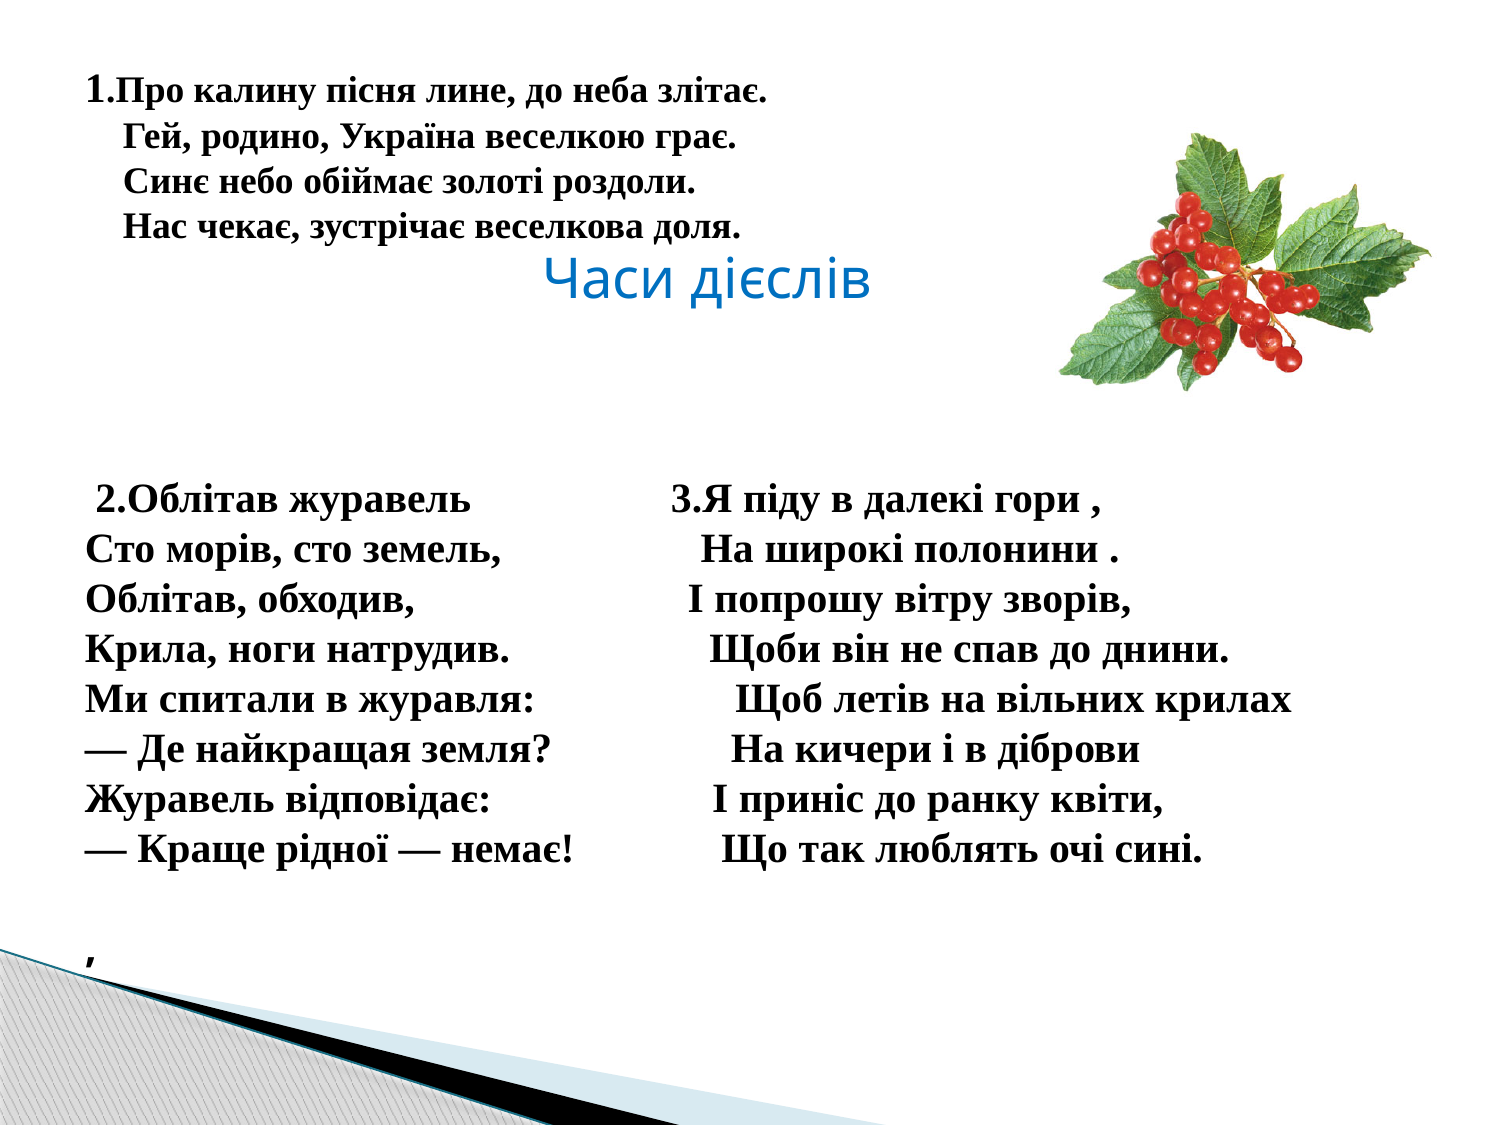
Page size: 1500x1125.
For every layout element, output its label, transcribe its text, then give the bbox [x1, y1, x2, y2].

list Часи дієслів [23, 234, 1374, 978]
picture [1042, 58, 1444, 459]
title 1.Про калину пісня лине, до неба злітає. Гей, родино, Україна веселкою грає. Синє небо обіймає золоті роздоли. Нас чекає, зустрічає веселкова доля. 2.Облітав журавель 3.Я піду в далекі гори , Сто морів, сто земель, На широкі полонини . Облітав, обходив, І попрошу вітру зворів, Крила, ноги натрудив. Щоби він не спав до днини. Ми спитали в журавля: Щоб летів на вільних крилах — Де найкращая земля? На кичери і в діброви Журавель відповідає: І приніс до ранку квіти, — Краще рідної — немає! Що так люблять очі сині. , [70, 46, 1430, 235]
